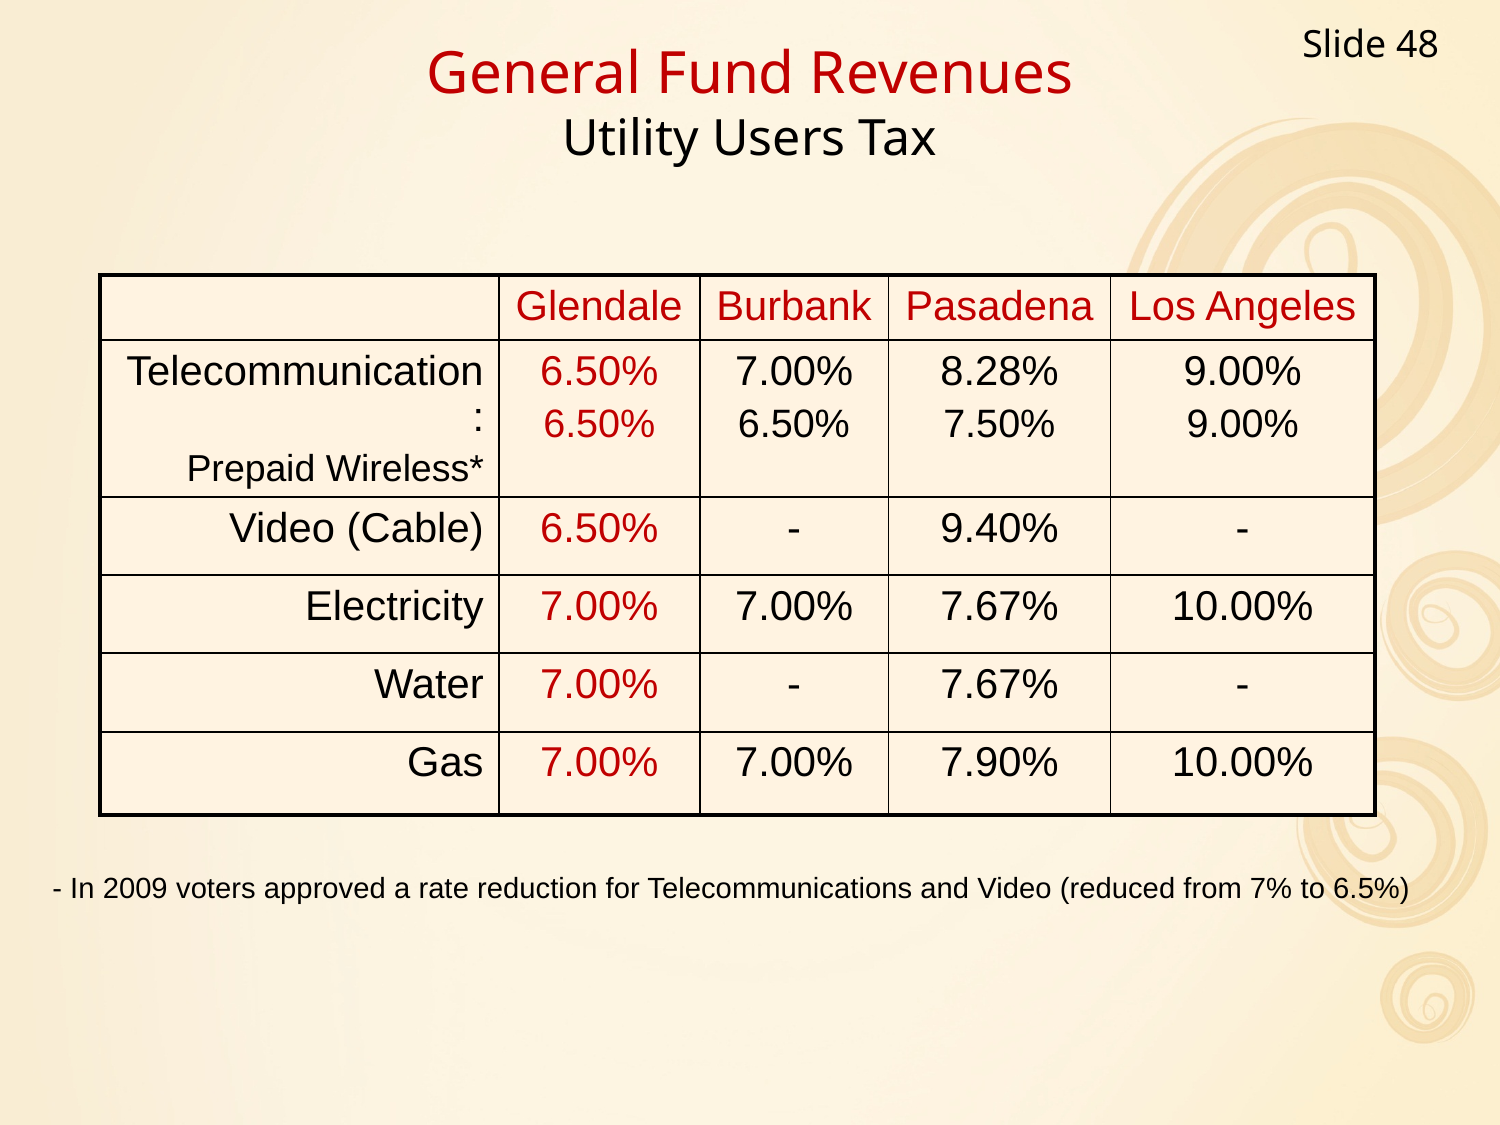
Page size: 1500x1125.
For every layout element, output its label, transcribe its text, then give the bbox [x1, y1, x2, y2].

table_cell 7.00% [500, 654, 699, 731]
text_box - In 2009 voters approved a rate reduction for Telecommunications and Video (reduced from 7% to 6.5%) [37, 862, 1500, 913]
table_cell - [1111, 498, 1373, 574]
table_cell Electricity [102, 576, 498, 652]
table_cell 7.00% [500, 576, 699, 652]
table_cell - [701, 498, 888, 574]
table_cell 10.00% [1111, 733, 1373, 813]
table_cell Gas [102, 733, 498, 813]
table_cell 7.67% [889, 576, 1110, 652]
table_cell 7.67% [889, 654, 1110, 731]
table_cell - [1111, 654, 1373, 731]
table_cell 7.90% [889, 733, 1110, 813]
table_header [102, 277, 498, 339]
table_cell 8.28% 7.50% [889, 341, 1110, 496]
table_cell - [701, 654, 888, 731]
table_header Pasadena [889, 277, 1110, 339]
table_header Los Angeles [1111, 277, 1373, 339]
table_cell 6.50% [500, 498, 699, 574]
table_cell Water [102, 654, 498, 731]
table_cell 7.00% [701, 576, 888, 652]
picture [0, 0, 1500, 1125]
table_cell 7.00% [500, 733, 699, 813]
table_cell Telecommunication: Prepaid Wireless* [102, 341, 498, 496]
slide_number Slide 48 [1287, 12, 1500, 88]
table_cell 7.00% [701, 733, 888, 813]
table_cell 7.00% 6.50% [701, 341, 888, 496]
table_cell Video (Cable) [102, 498, 498, 574]
table_header Burbank [701, 277, 888, 339]
table_cell 6.50% 6.50% [500, 341, 699, 496]
table_cell 9.00% 9.00% [1111, 341, 1373, 496]
text_box General Fund Revenues Utility Users Tax [74, 24, 1425, 175]
table_header Glendale [500, 277, 699, 339]
table_cell 10.00% [1111, 576, 1373, 652]
table_cell 9.40% [889, 498, 1110, 574]
